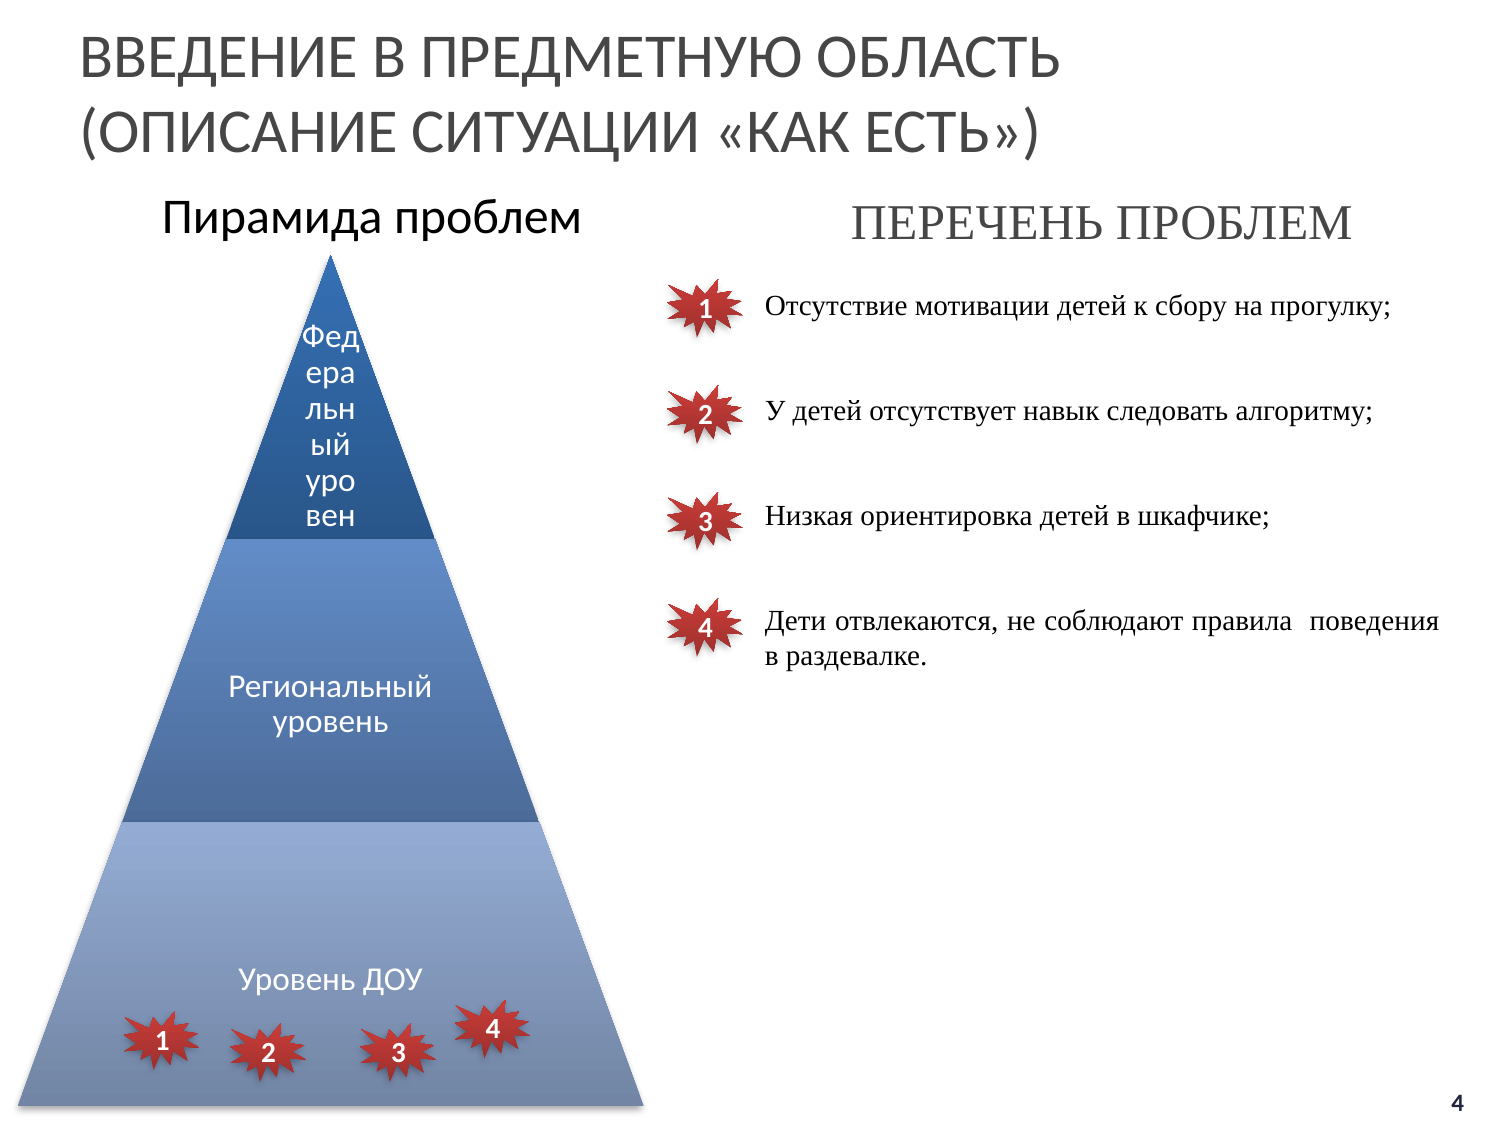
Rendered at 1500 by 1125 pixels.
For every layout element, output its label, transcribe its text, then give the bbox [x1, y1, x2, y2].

text_box Перечень проблем [815, 184, 1388, 256]
text_box Введение в предметную область (описание ситуации «как есть») [64, 19, 1490, 161]
text_box 2 [667, 385, 743, 445]
text_box Отсутствие мотивации детей к сбору на прогулку; У детей отсутствует навык следовать алгоритму; Низкая ориентировка детей в шкафчике; Дети отвлекаются, не соблюдают правила поведения в раздевалке. [750, 278, 1455, 856]
slide_number 4 [1414, 1078, 1500, 1125]
text_box 3 [667, 491, 743, 551]
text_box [17, 255, 644, 1107]
text_box 1 [667, 278, 743, 338]
title Пирамида проблем [112, 184, 632, 244]
text_box 4 [667, 597, 743, 657]
